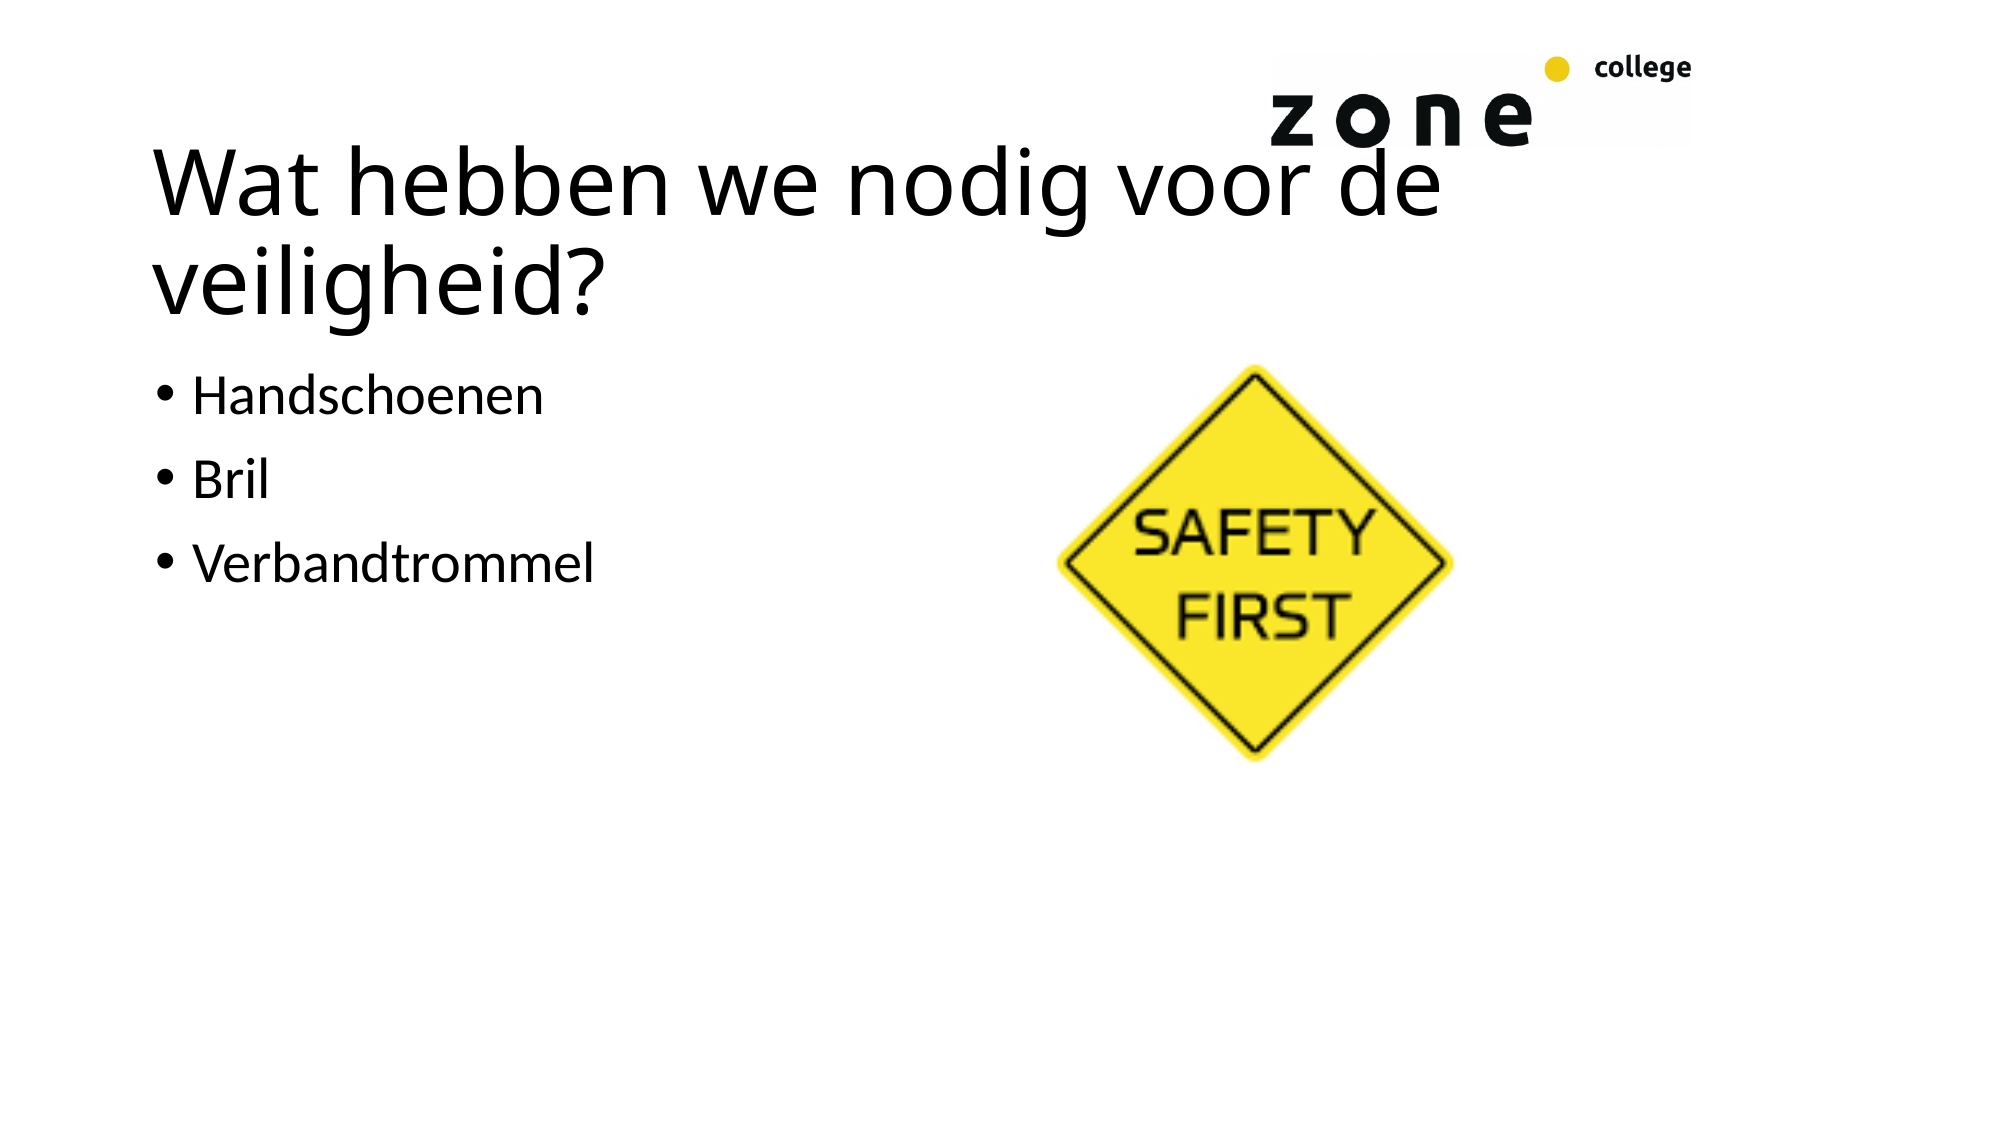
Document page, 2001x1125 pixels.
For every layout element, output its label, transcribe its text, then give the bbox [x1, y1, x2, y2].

picture [653, 343, 1860, 789]
title Wat hebben we nodig voor de veiligheid? [137, 126, 1863, 344]
picture [1271, 54, 1691, 148]
list Handschoenen Bril Verbandtrommel [140, 357, 1805, 1071]
